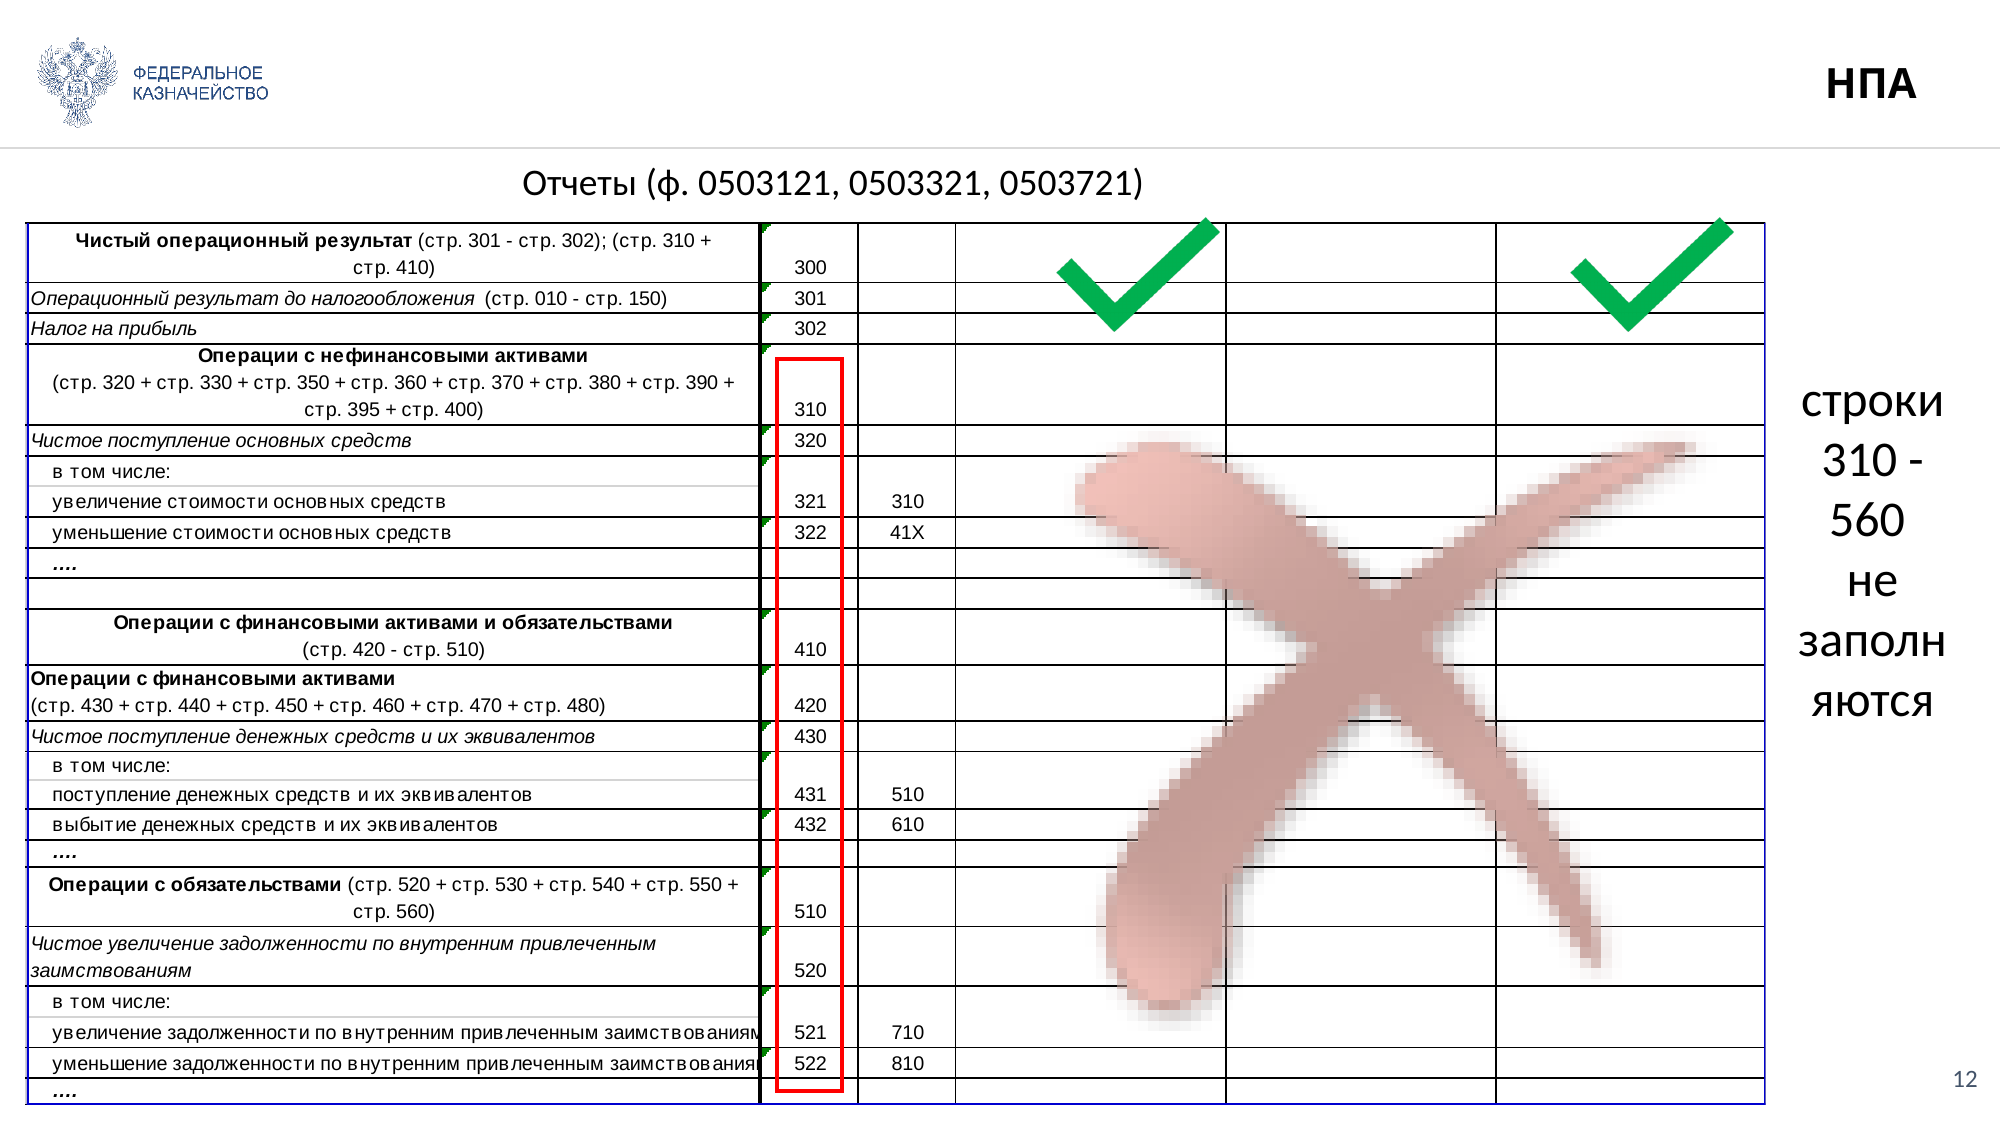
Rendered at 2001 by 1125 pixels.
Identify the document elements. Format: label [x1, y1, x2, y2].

text_box [268, 57, 1917, 108]
text_box [507, 150, 1285, 211]
text_box [1778, 358, 1967, 734]
picture [37, 37, 268, 128]
slide_number [1768, 1048, 1978, 1107]
picture [25, 189, 1768, 1107]
